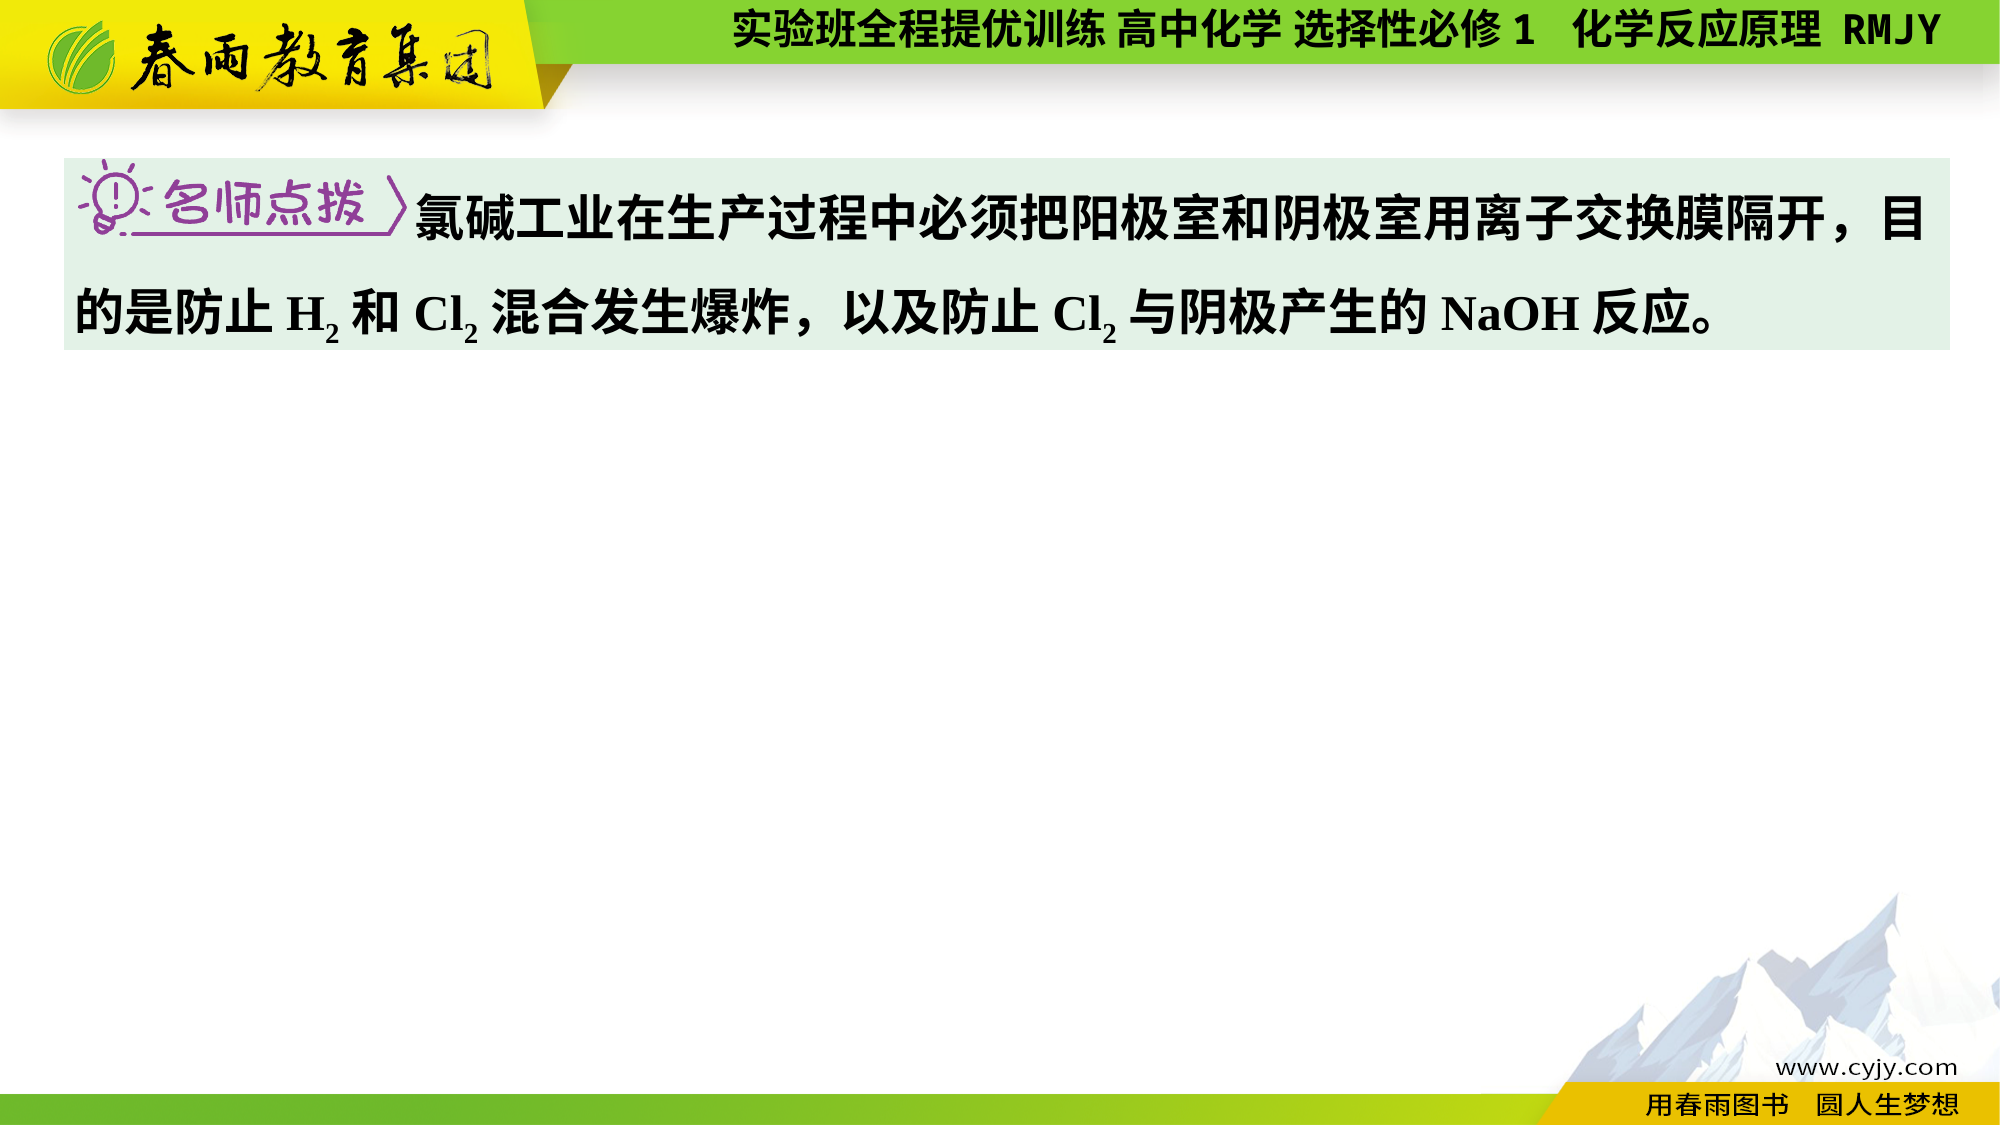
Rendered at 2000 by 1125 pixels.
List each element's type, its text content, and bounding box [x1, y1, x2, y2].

picture [0, 0, 2000, 1125]
list 氯碱工业在生产过程中必须把阳极室和阴极室用离子交换膜隔开，目的是防止H2和Cl2混合发生爆炸，以及防止Cl2与阴极产生的NaOH反应。 [59, 149, 1944, 335]
